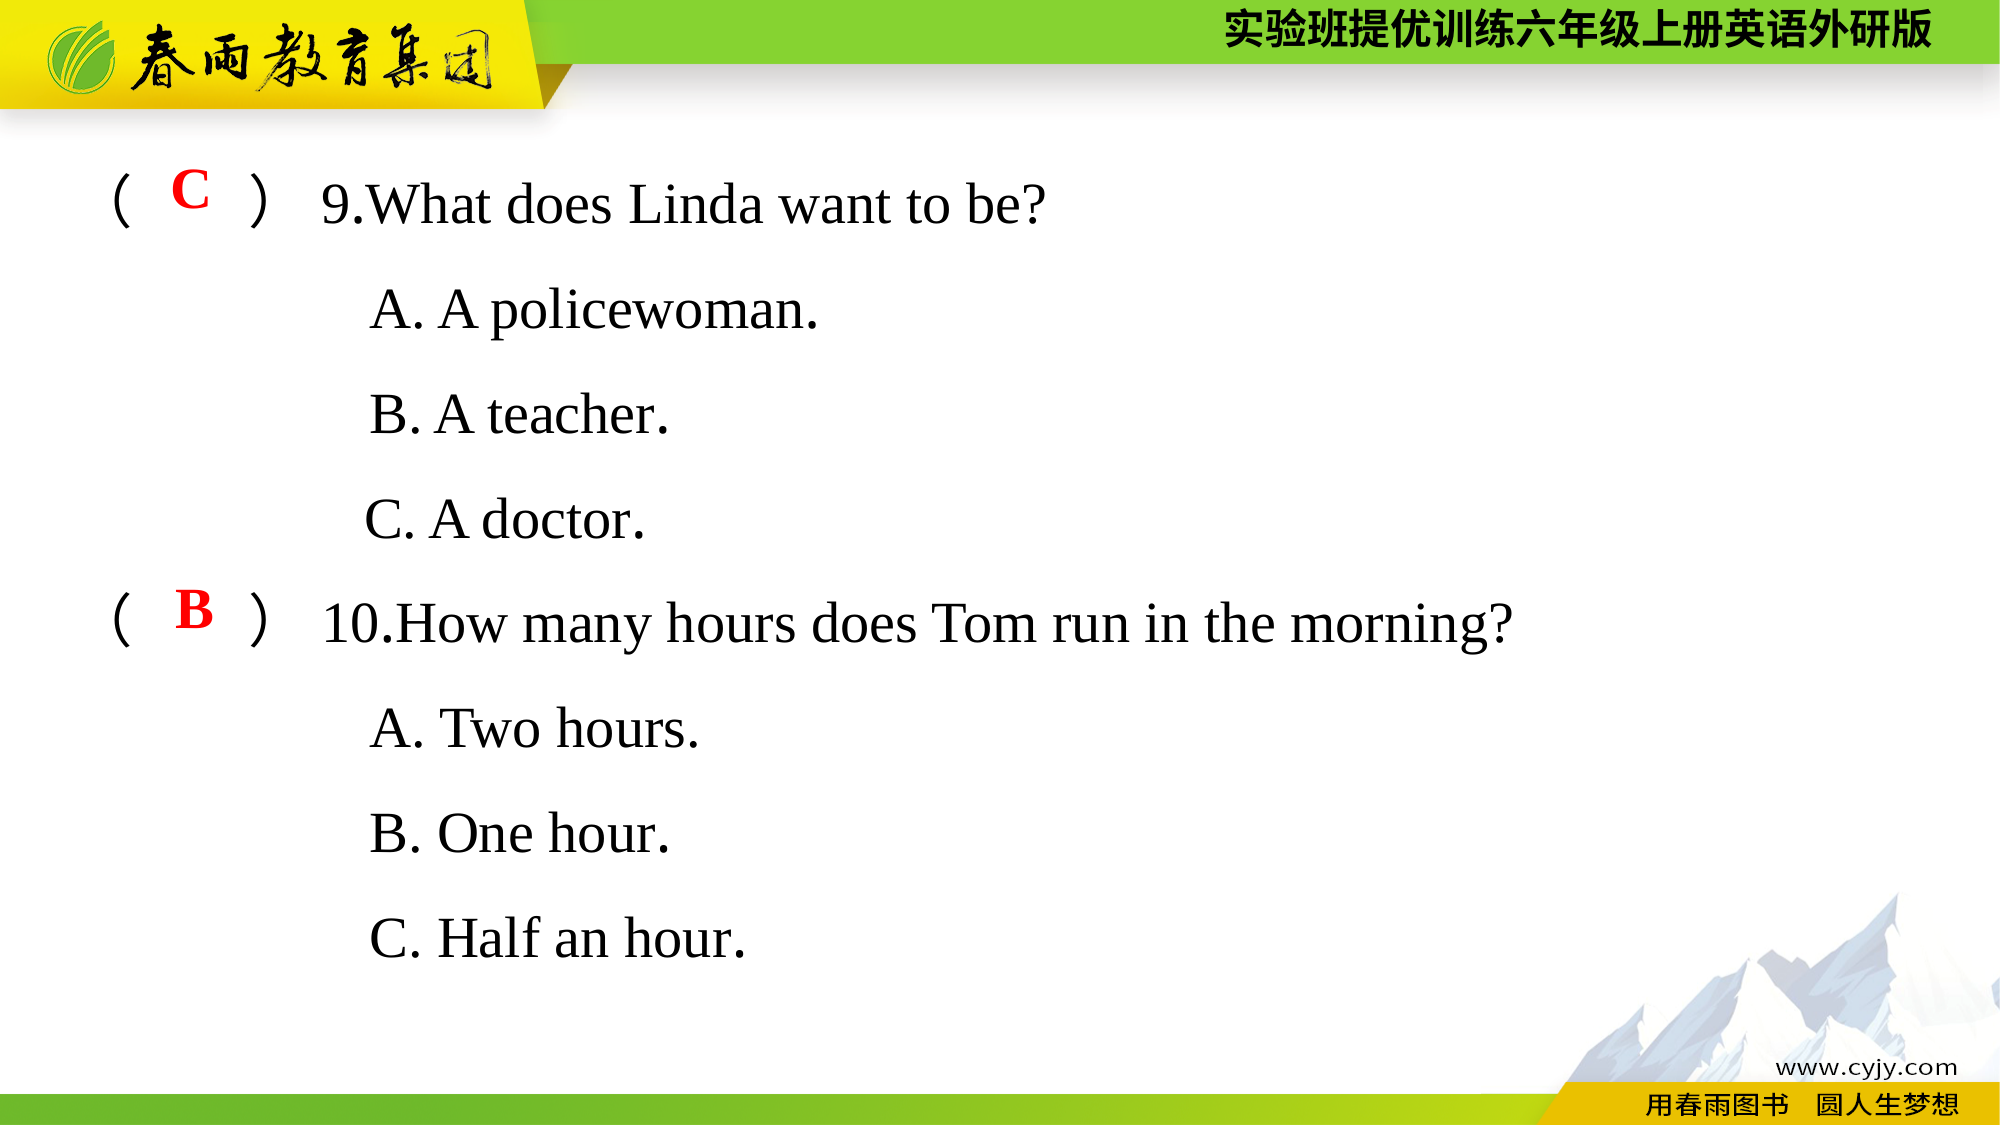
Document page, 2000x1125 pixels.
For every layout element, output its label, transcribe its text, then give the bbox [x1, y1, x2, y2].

text_box C [155, 143, 228, 228]
picture [0, 0, 2000, 1125]
text_box B [160, 562, 229, 648]
list （ ）9.What does Linda want to be? A. A policewoman. B. A teacher. C. A doctor. （ ）10.How many hours does Tom run in the morning? A. Two hours. B. One hour. C. Half an hour. [59, 122, 1944, 986]
